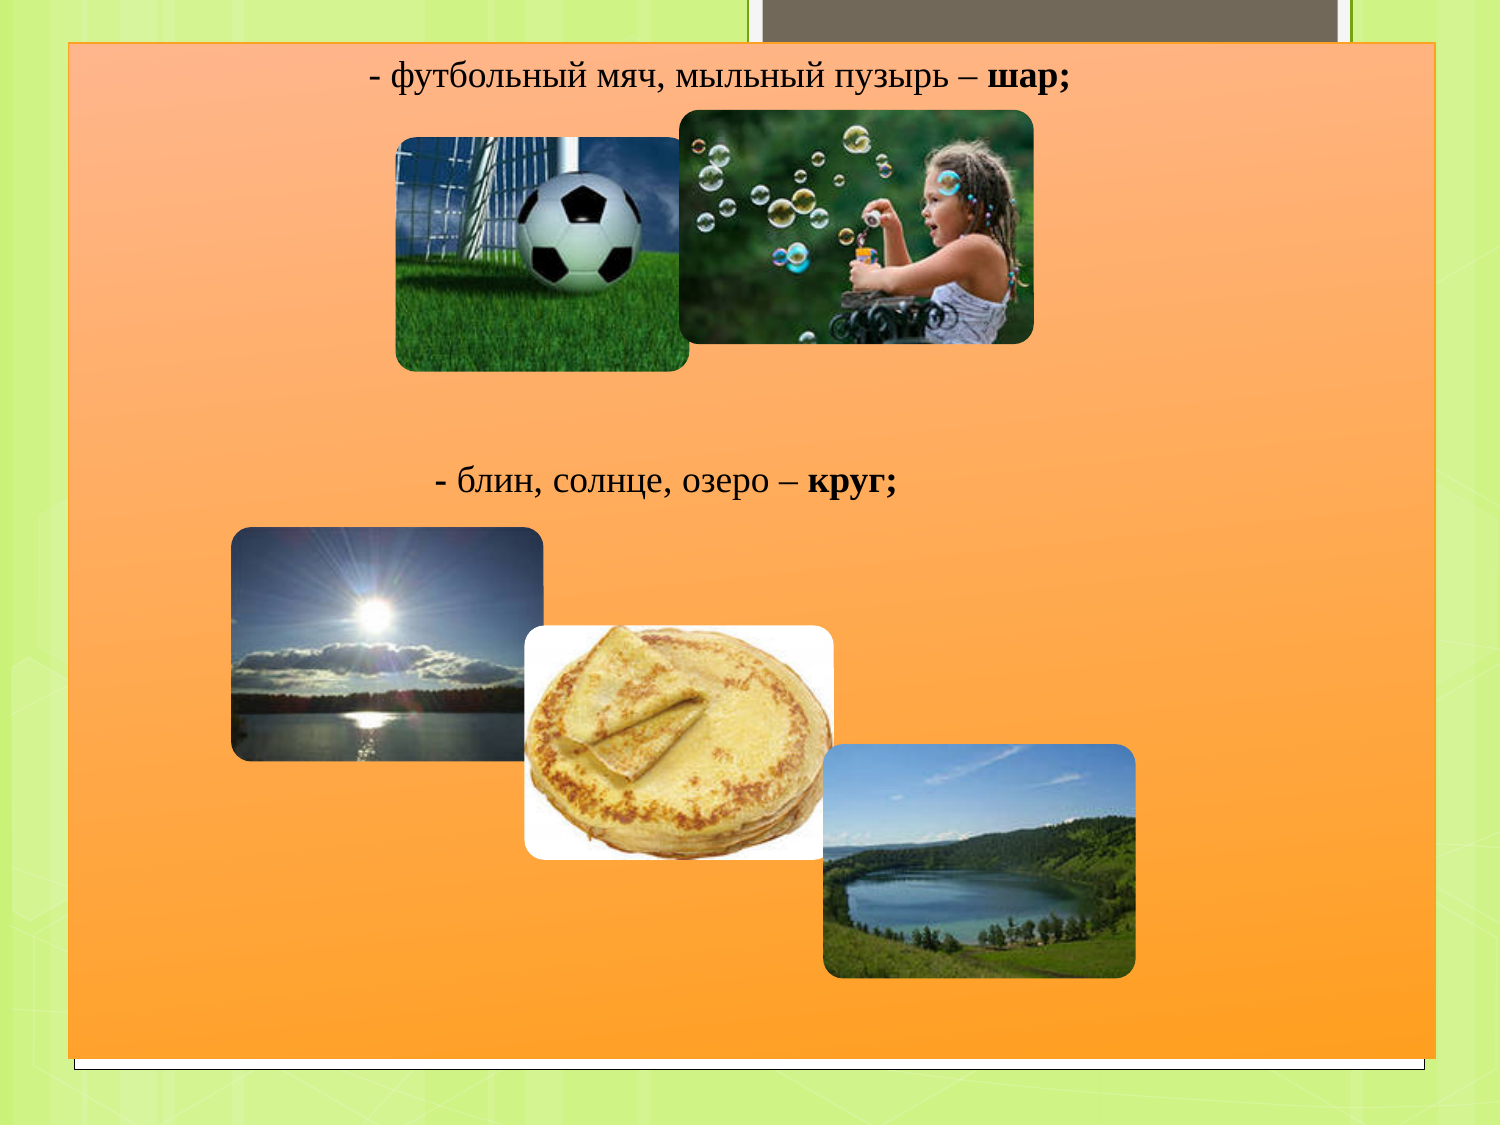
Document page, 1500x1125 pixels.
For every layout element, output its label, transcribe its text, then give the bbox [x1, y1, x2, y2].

picture [230, 526, 1136, 979]
title - футбольный мяч, мыльный пузырь – шар; - блин, солнце, озеро – круг; [68, 42, 1436, 1059]
picture [395, 109, 1034, 372]
